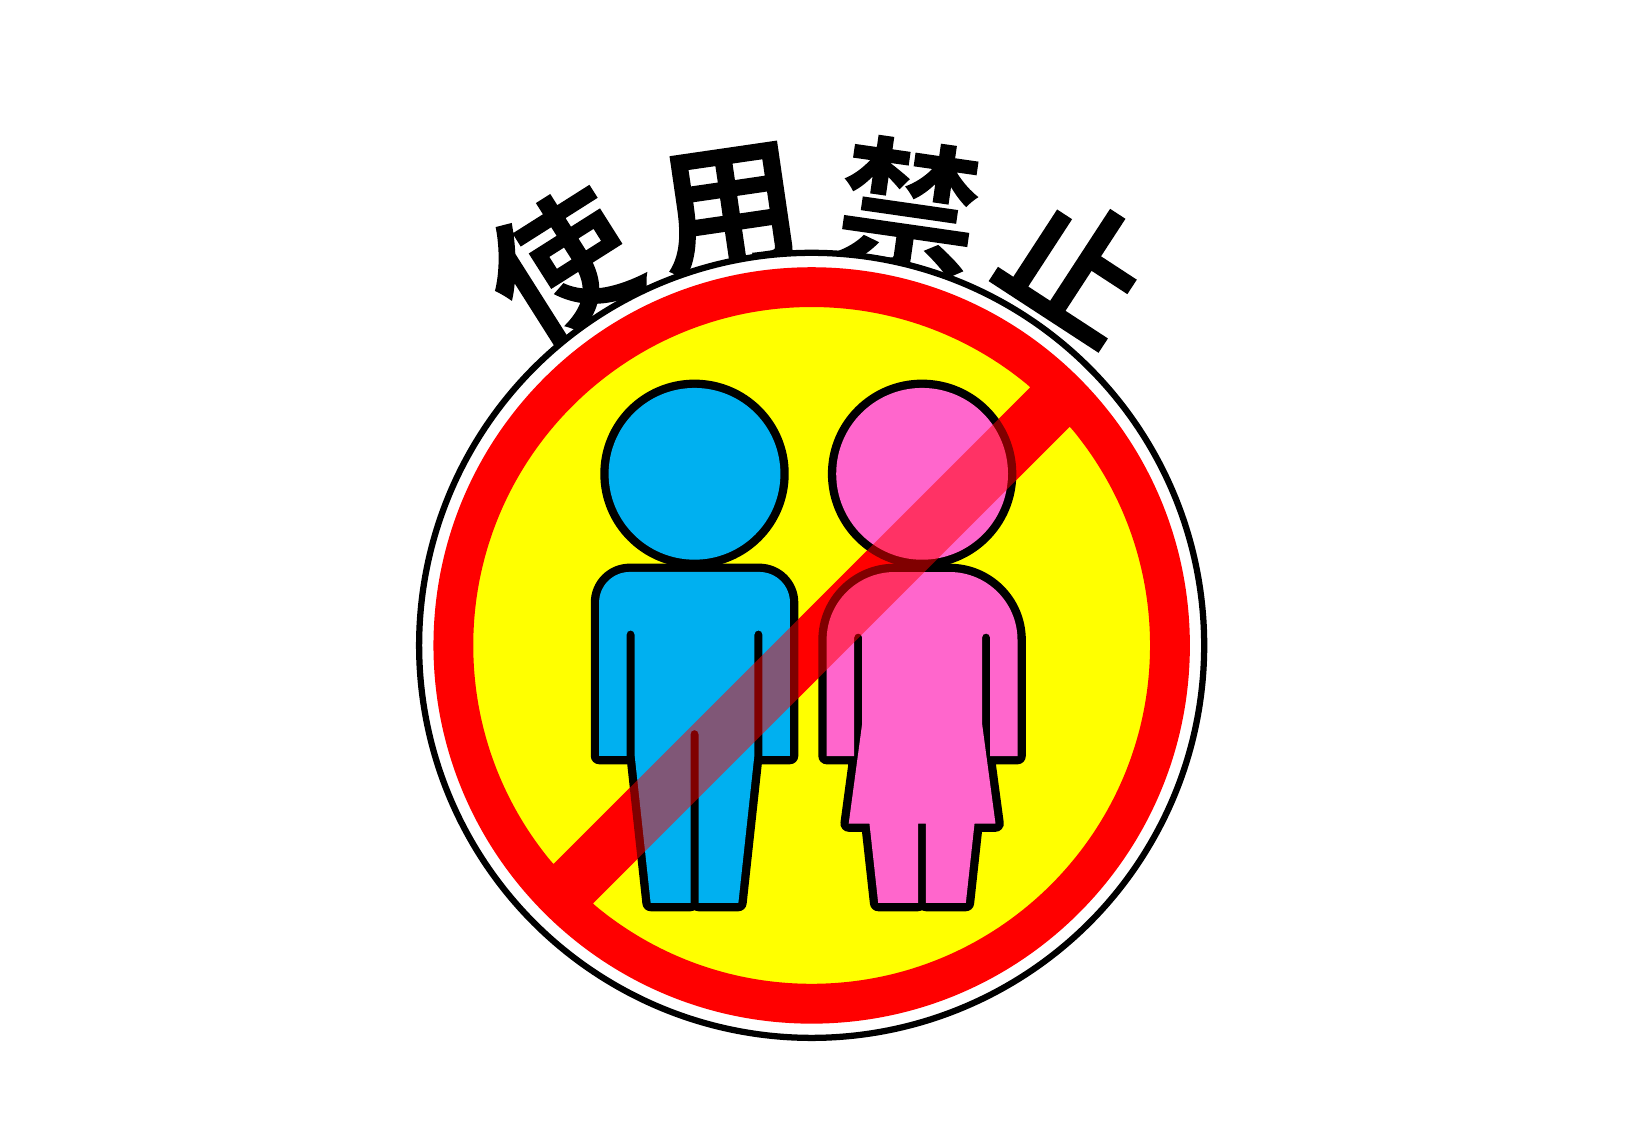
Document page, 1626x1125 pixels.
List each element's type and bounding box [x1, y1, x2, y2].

text_box [419, 196, 1205, 1038]
